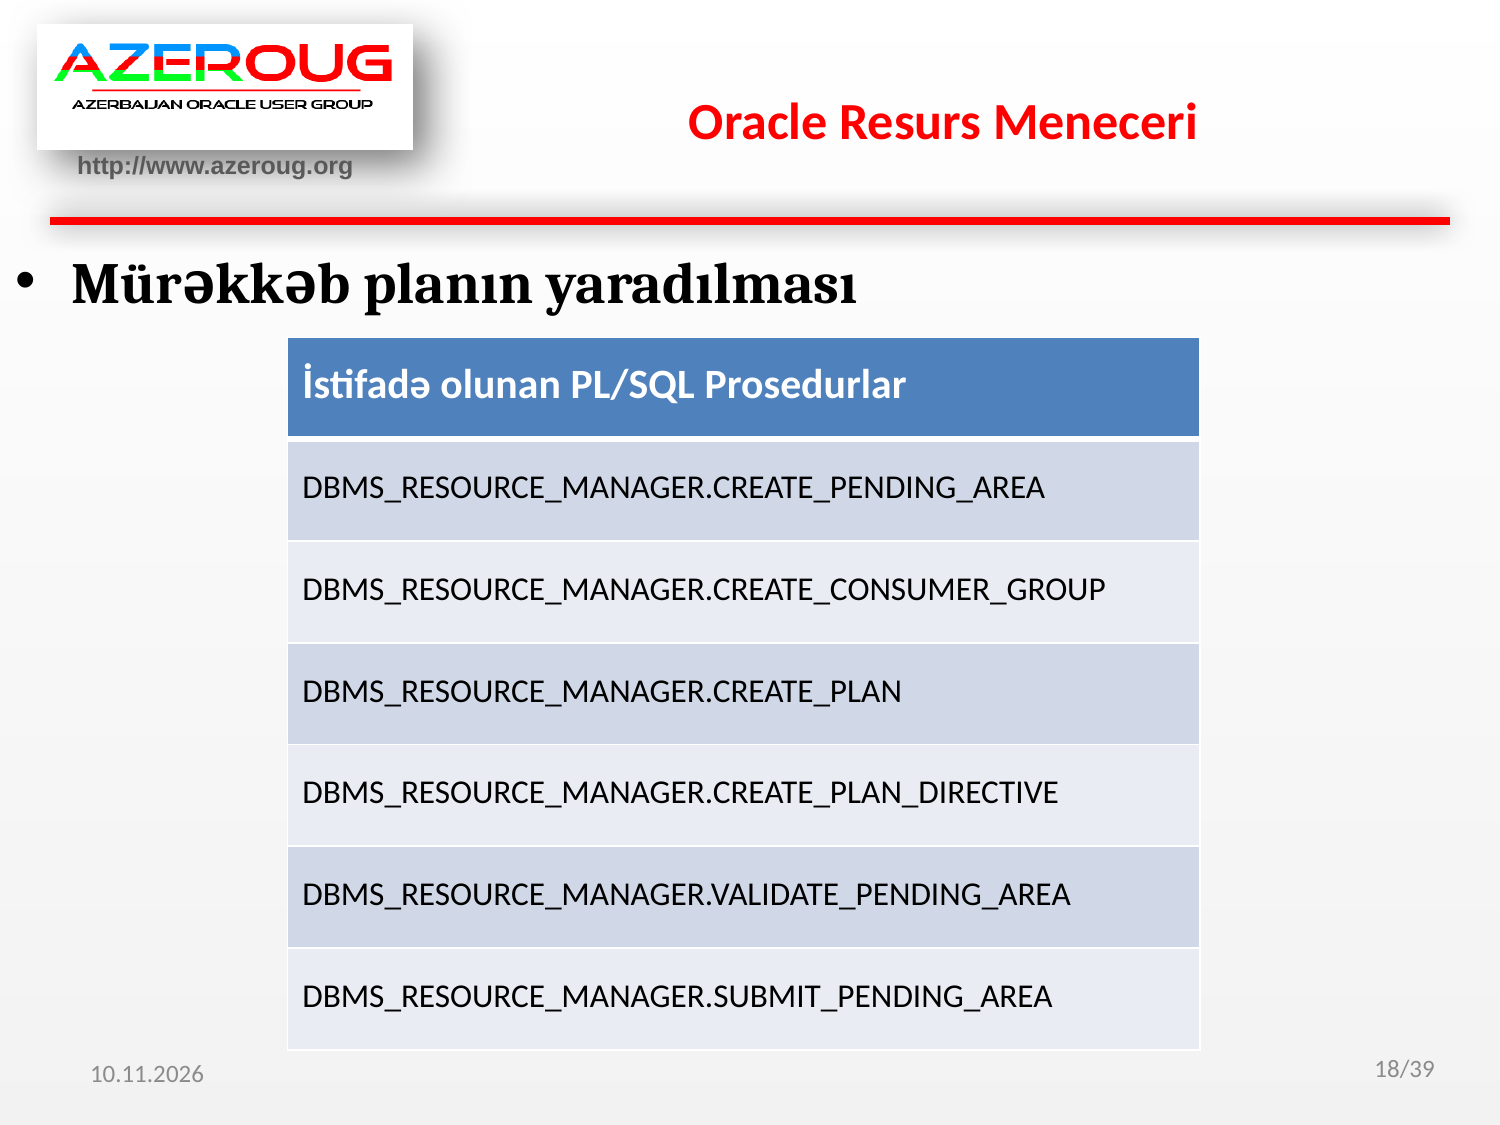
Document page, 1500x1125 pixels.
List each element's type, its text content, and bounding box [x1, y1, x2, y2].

title Oracle Resurs Meneceri [487, 49, 1401, 188]
picture [50, 217, 1450, 225]
table_header İstifadə olunan PL/SQL Prosedurlar [288, 338, 1199, 436]
table_cell DBMS_RESOURCE_MANAGER.CREATE_PENDING_AREA [288, 442, 1199, 540]
table_cell DBMS_RESOURCE_MANAGER.CREATE_CONSUMER_GROUP [288, 542, 1199, 642]
text_box Mürəkkəb planın yaradılması [0, 237, 1500, 1125]
table_cell DBMS_RESOURCE_MANAGER.CREATE_PLAN [288, 644, 1199, 744]
table_cell DBMS_RESOURCE_MANAGER.SUBMIT_PENDING_AREA [288, 949, 1199, 1049]
picture [37, 24, 413, 150]
table_cell DBMS_RESOURCE_MANAGER.VALIDATE_PENDING_AREA [288, 847, 1199, 947]
table_cell DBMS_RESOURCE_MANAGER.CREATE_PLAN_DIRECTIVE [288, 745, 1199, 845]
